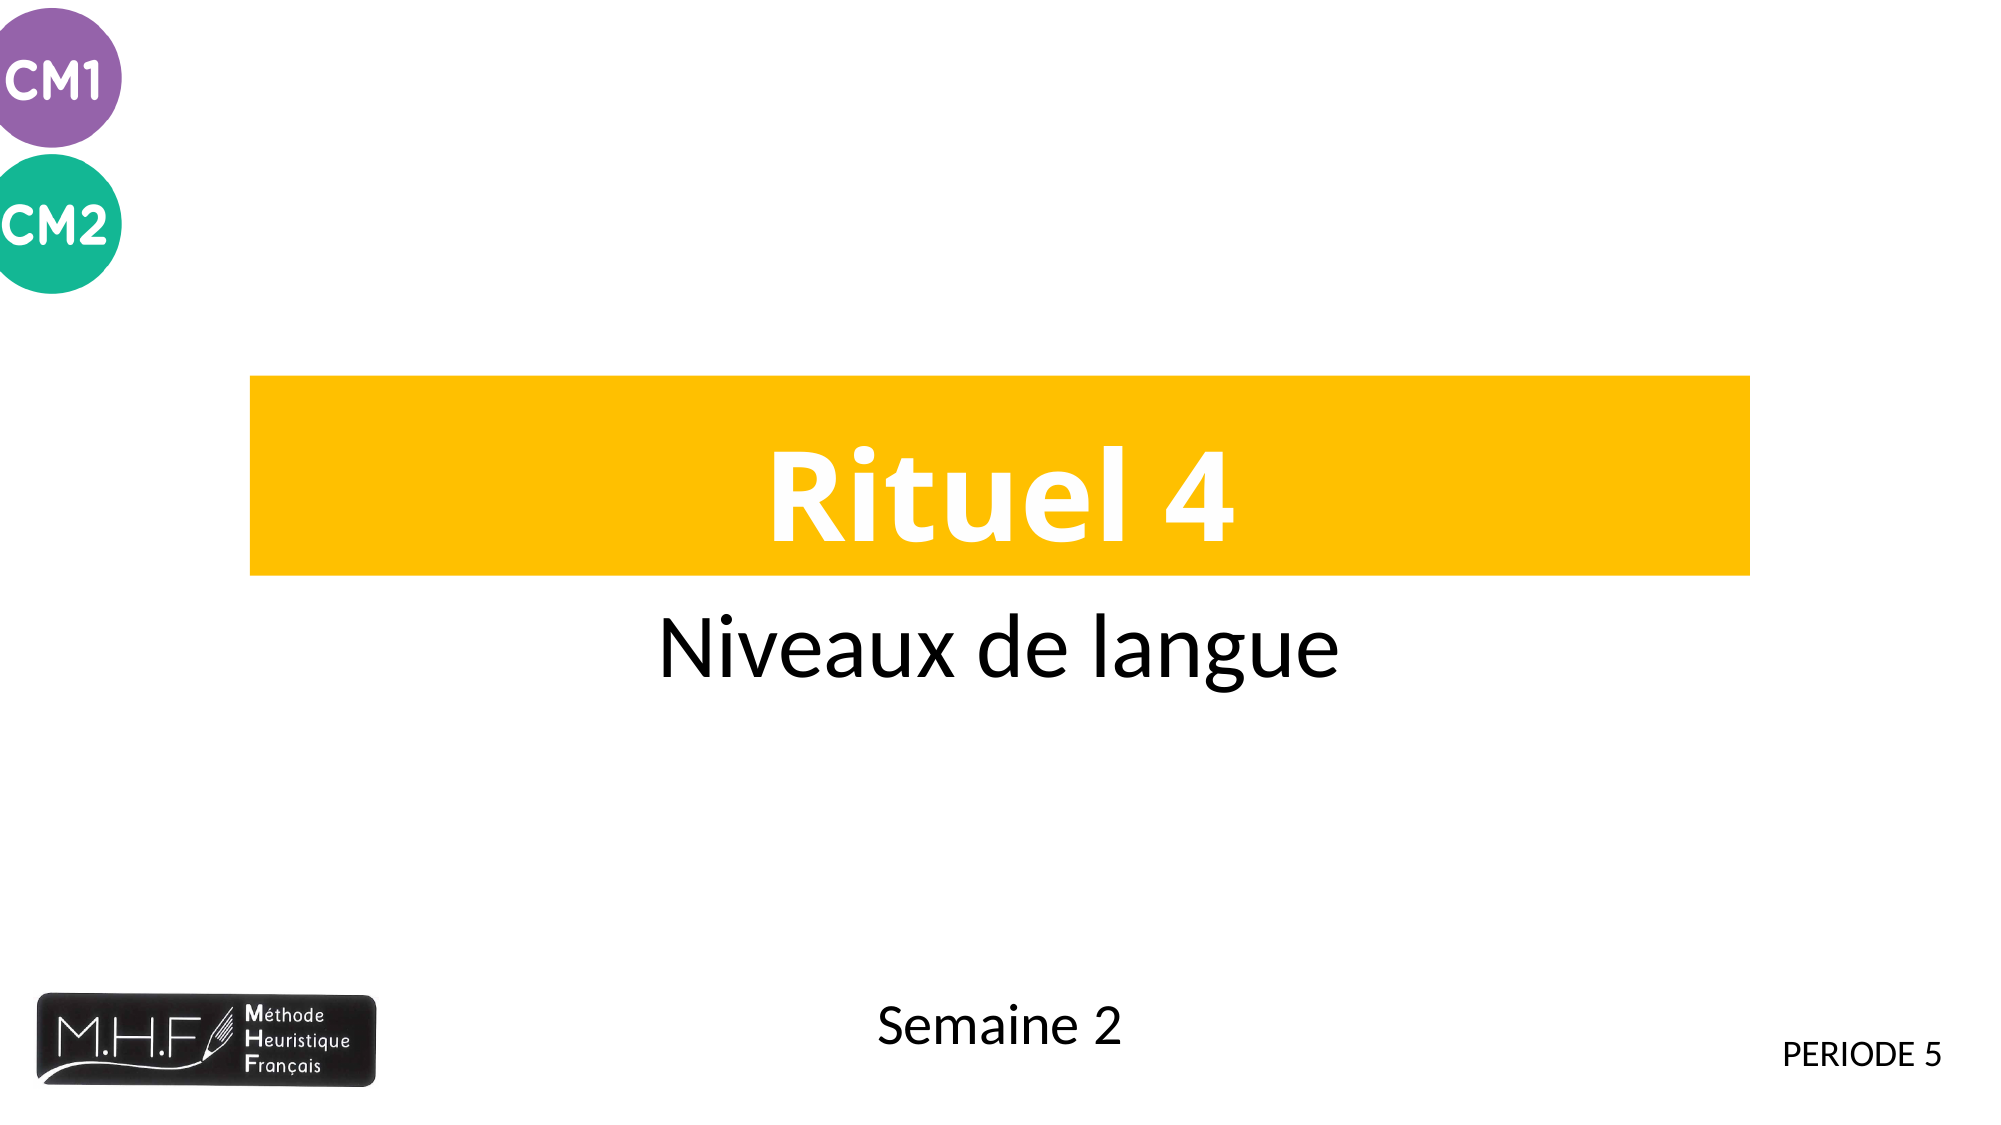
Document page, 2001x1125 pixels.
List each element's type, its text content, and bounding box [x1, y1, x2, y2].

text_box PERIODE 5 [1750, 1021, 1967, 1082]
text_box Semaine 2 [249, 987, 1750, 1118]
title Rituel 4 [249, 375, 1750, 576]
picture [0, 0, 134, 298]
subtitle Niveaux de langue [249, 590, 1750, 863]
picture [33, 990, 379, 1089]
